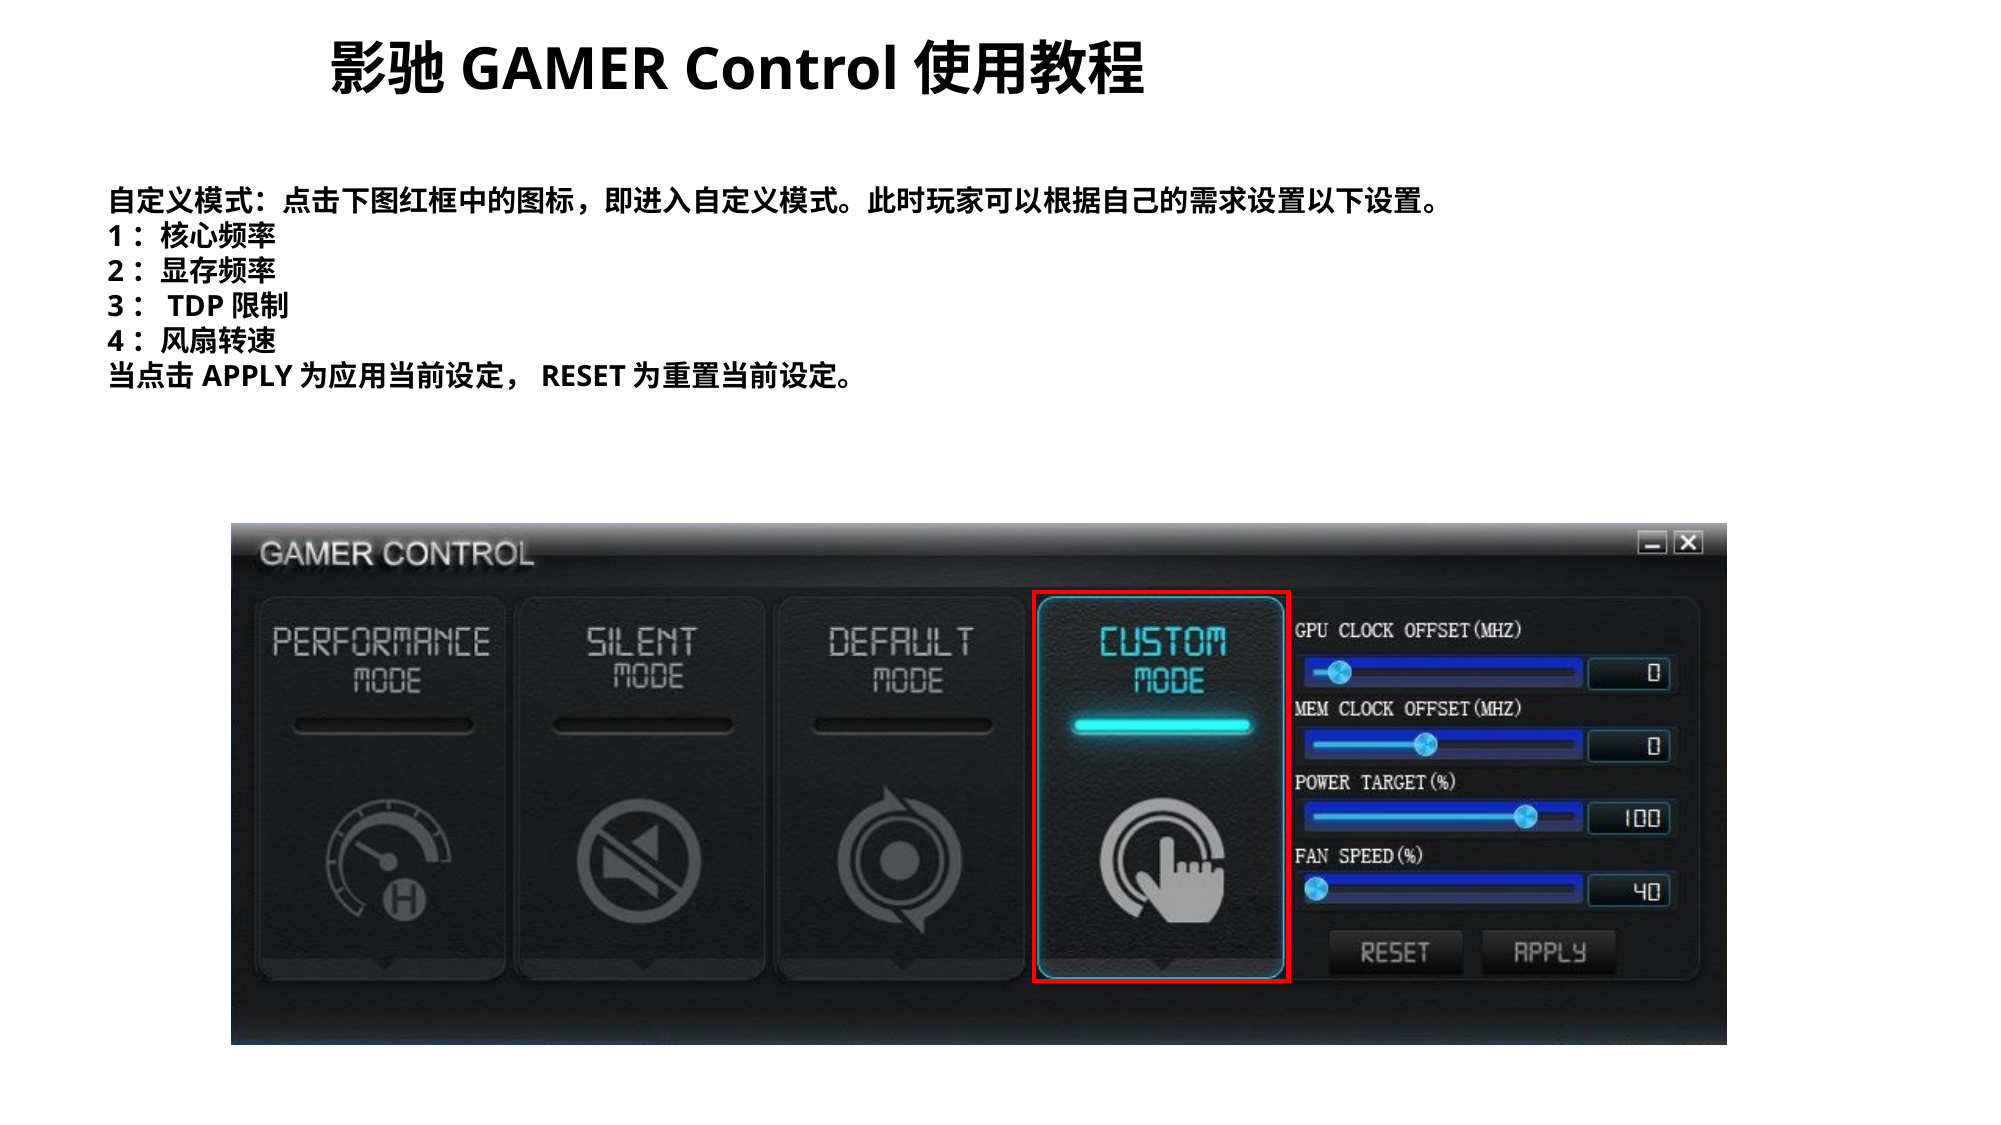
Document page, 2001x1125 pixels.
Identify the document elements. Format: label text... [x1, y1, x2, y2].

text_box 影驰GAMER Control使用教程 [314, 23, 1162, 109]
text_box 自定义模式：点击下图红框中的图标，即进入自定义模式。此时玩家可以根据自己的需求设置以下设置。 1：核心频率 2：显存频率 3：TDP限制 4：风扇转速 当点击APPLY为应用当前设定，RESET为重置当前设定。 [92, 174, 1866, 400]
picture [231, 523, 1727, 1045]
